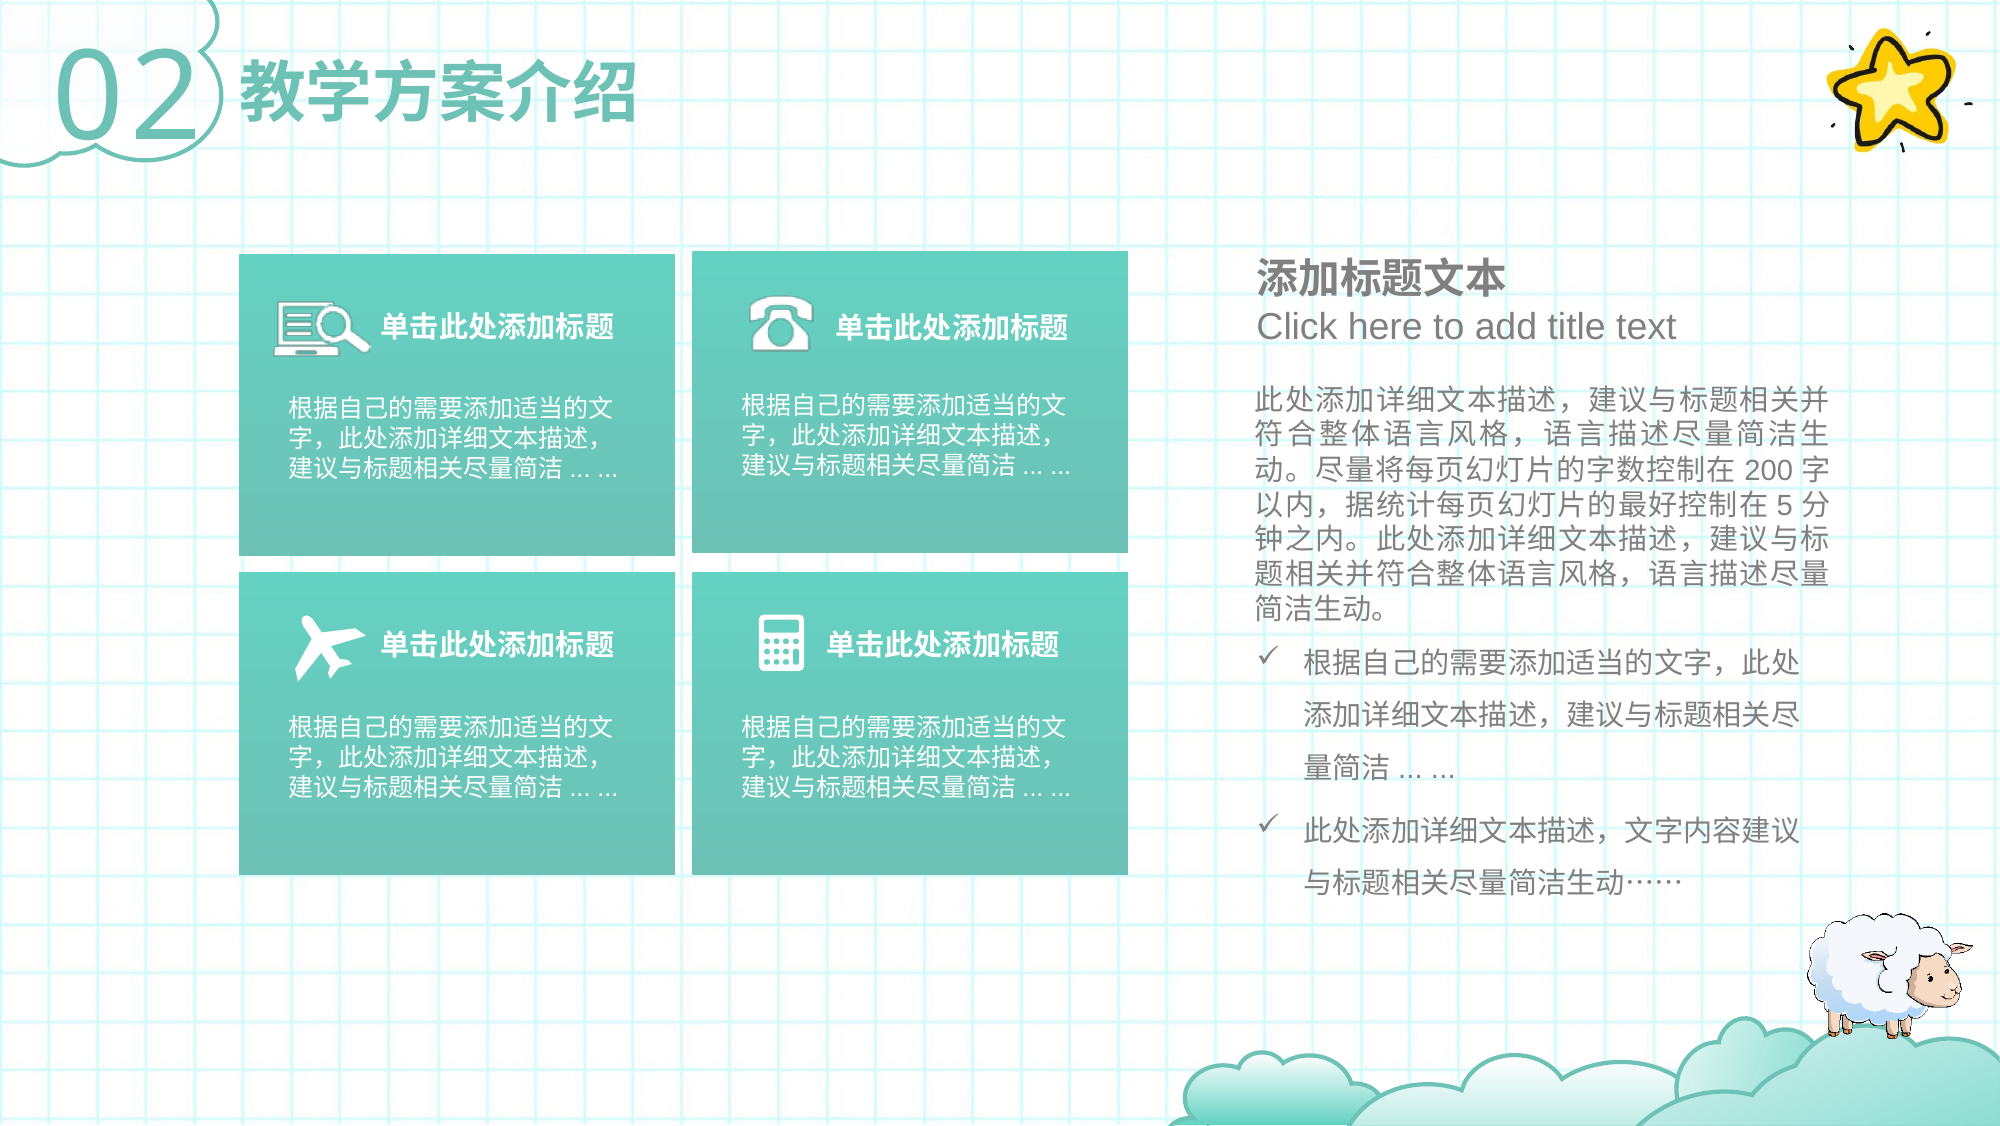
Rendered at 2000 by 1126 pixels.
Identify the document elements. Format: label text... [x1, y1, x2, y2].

text_box 此处添加详细文本描述，建议与标题相关并符合整体语言风格，语言描述尽量简洁生动。尽量将每页幻灯片的字数控制在200字以内，据统计每页幻灯片的最好控制在5分钟之内。此处添加详细文本描述，建议与标题相关并符合整体语言风格，语言描述尽量简洁生动。 [1240, 373, 1845, 633]
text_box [0, 10, 214, 14]
text_box 此处添加详细文本描述，文字内容建议与标题相关尽量简洁生动…… [1241, 787, 1825, 907]
text_box [0, 0, 211, 8]
picture [0, 0, 2000, 1125]
text_box 02 [0, 14, 274, 165]
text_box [1241, 244, 1832, 355]
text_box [239, 251, 1128, 874]
text_box 根据自己的需要添加适当的文字，此处添加详细文本描述，建议与标题相关尽量简洁... ... [1241, 619, 1825, 787]
